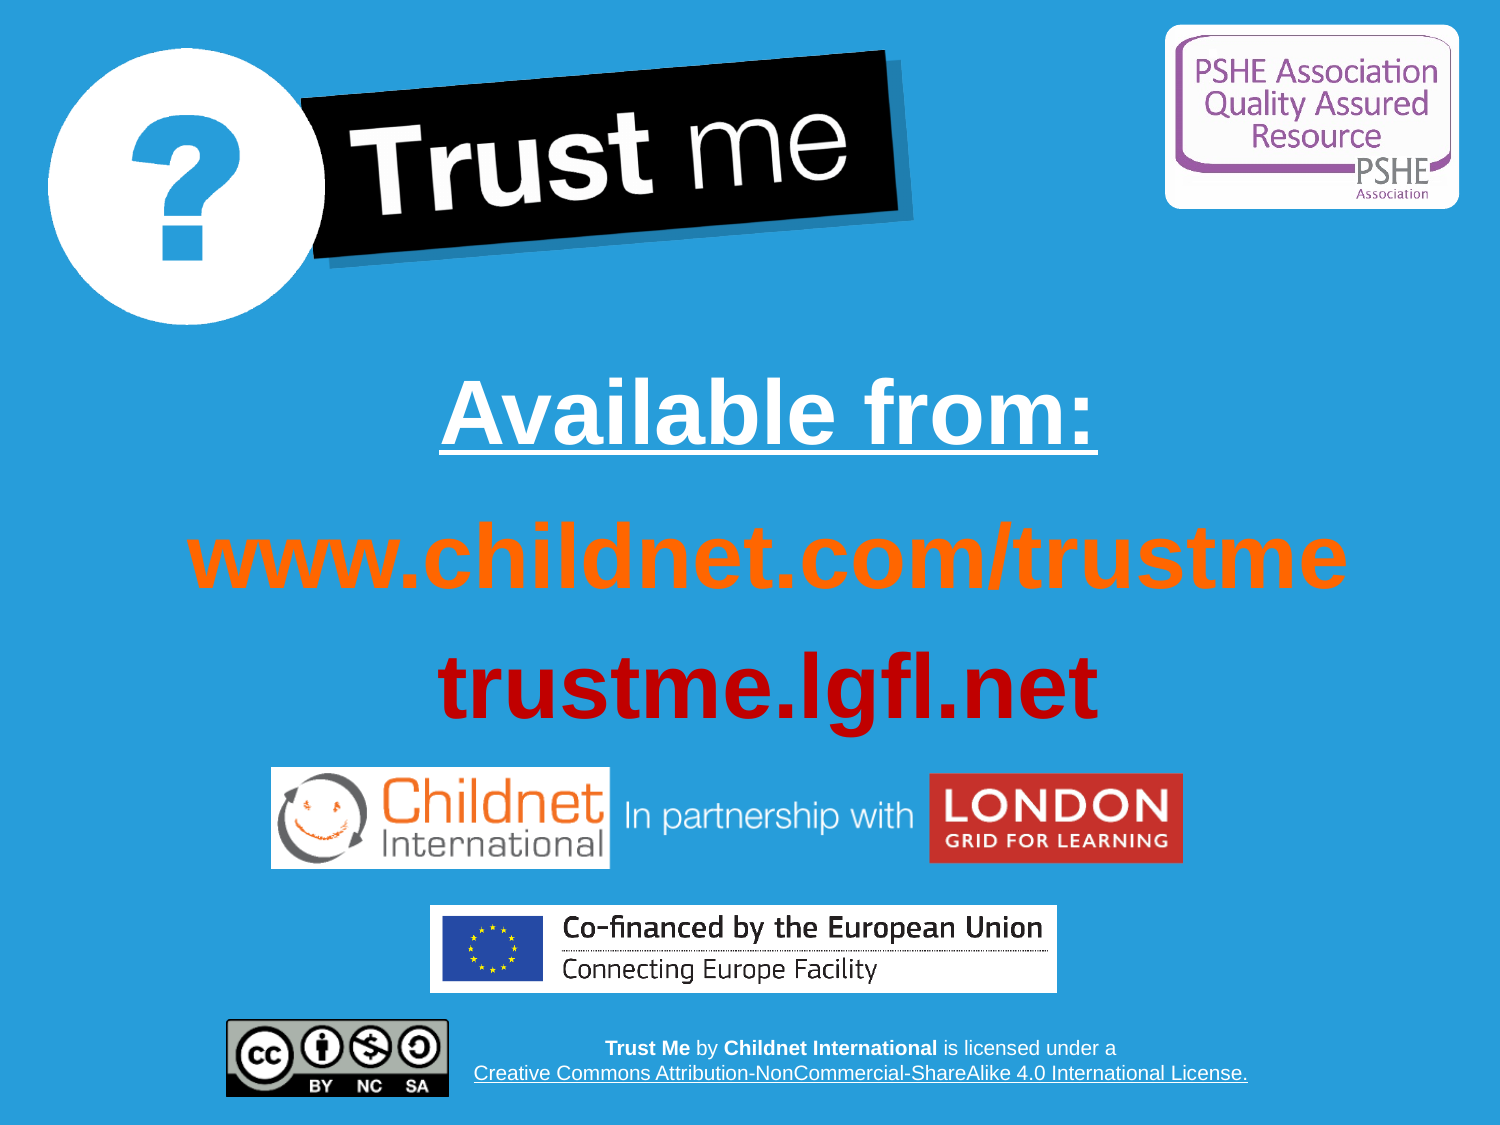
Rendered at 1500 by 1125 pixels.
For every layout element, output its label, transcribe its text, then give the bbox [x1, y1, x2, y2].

picture [1165, 24, 1460, 209]
picture [271, 767, 1183, 869]
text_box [226, 1019, 1261, 1108]
text_box Available from: www.childnet.com/trustme trustme.lgfl.net [159, 325, 1379, 816]
picture [430, 905, 1057, 993]
picture [48, 48, 913, 325]
